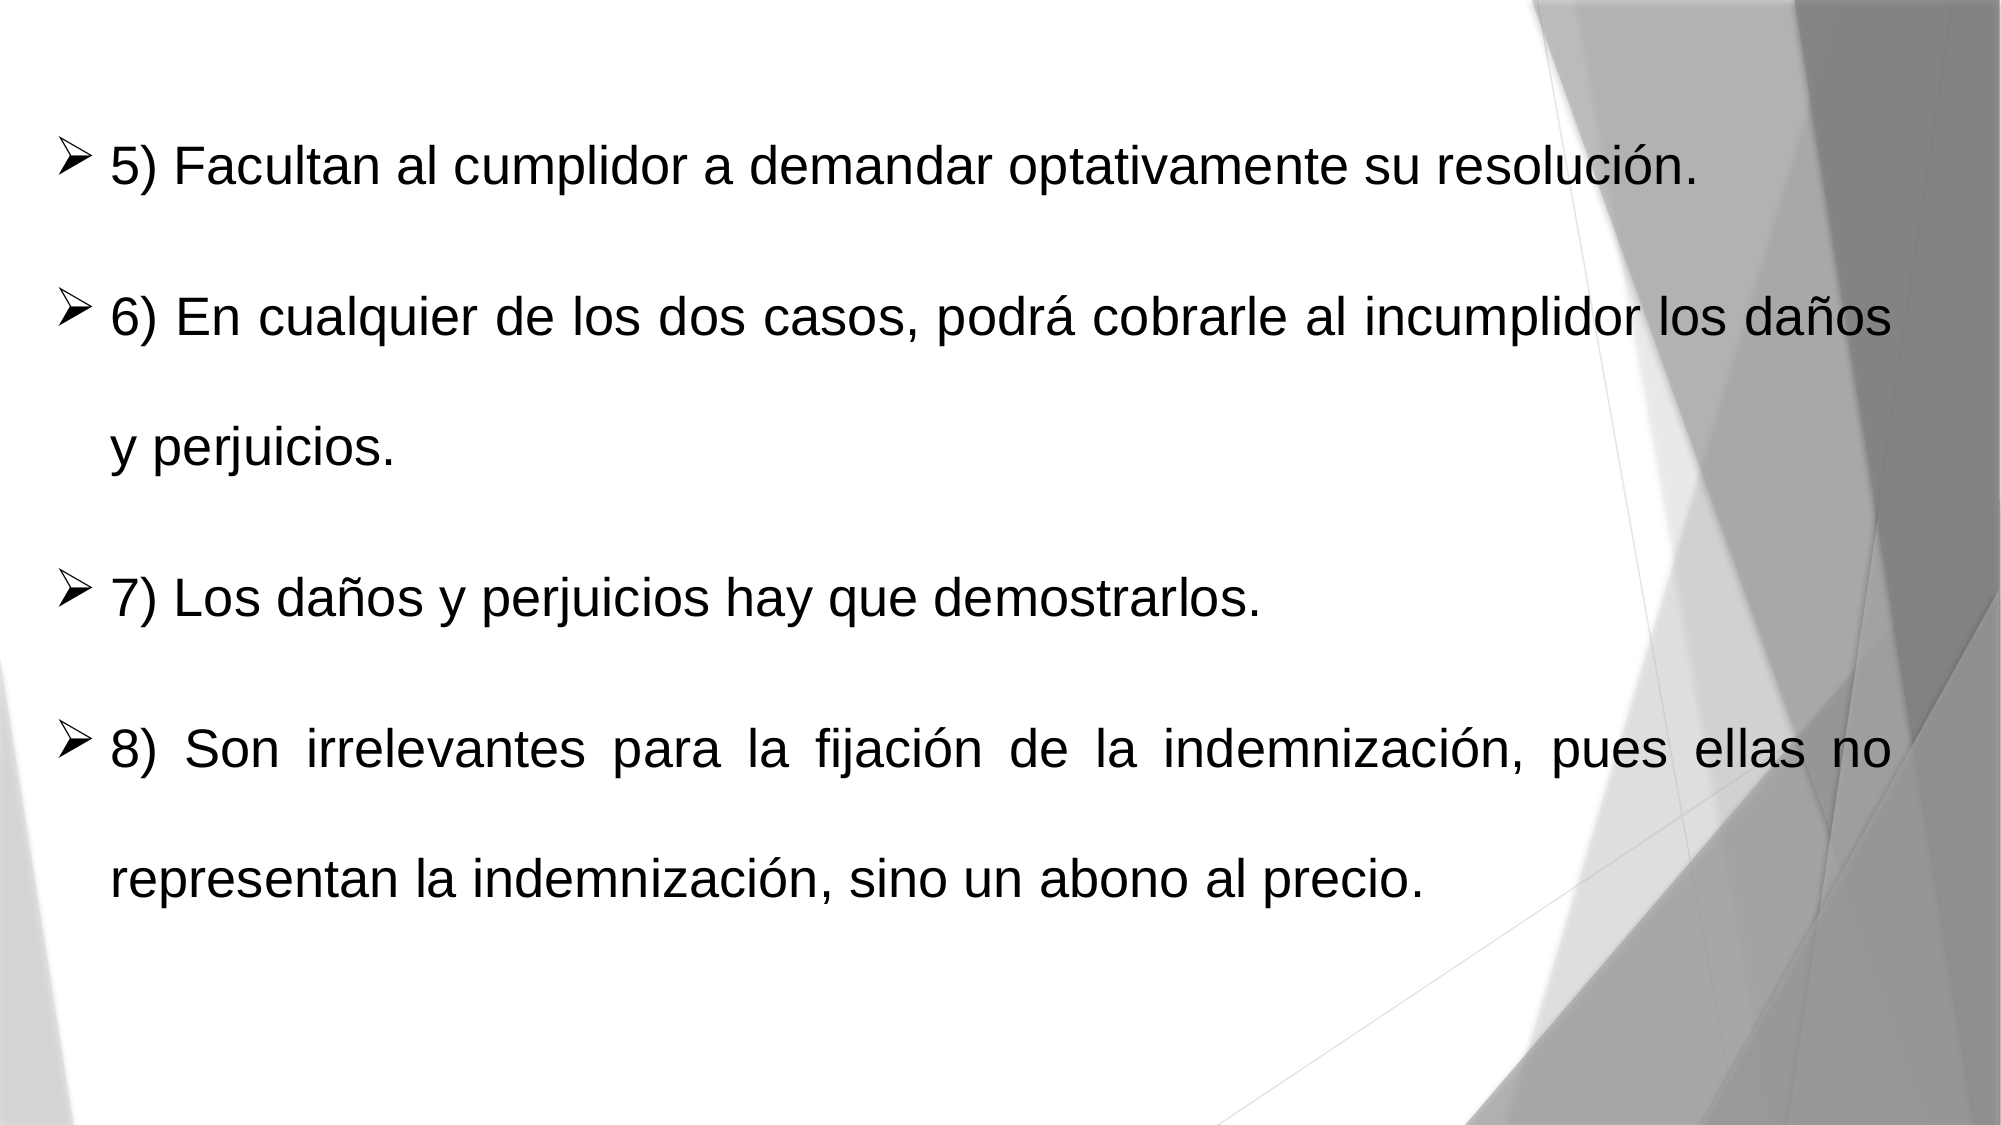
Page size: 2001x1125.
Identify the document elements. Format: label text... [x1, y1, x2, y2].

list 5) Facultan al cumplidor a demandar optativamente su resolución. 6) En cualquier de los dos casos, podrá cobrarle al incumplidor los daños y perjuicios. 7) Los daños y perjuicios hay que demostrarlos. 8) Son irrelevantes para la fijación de la indemnización, pues ellas no representan la indemnización, sino un abono al precio. [39, 57, 1911, 1071]
